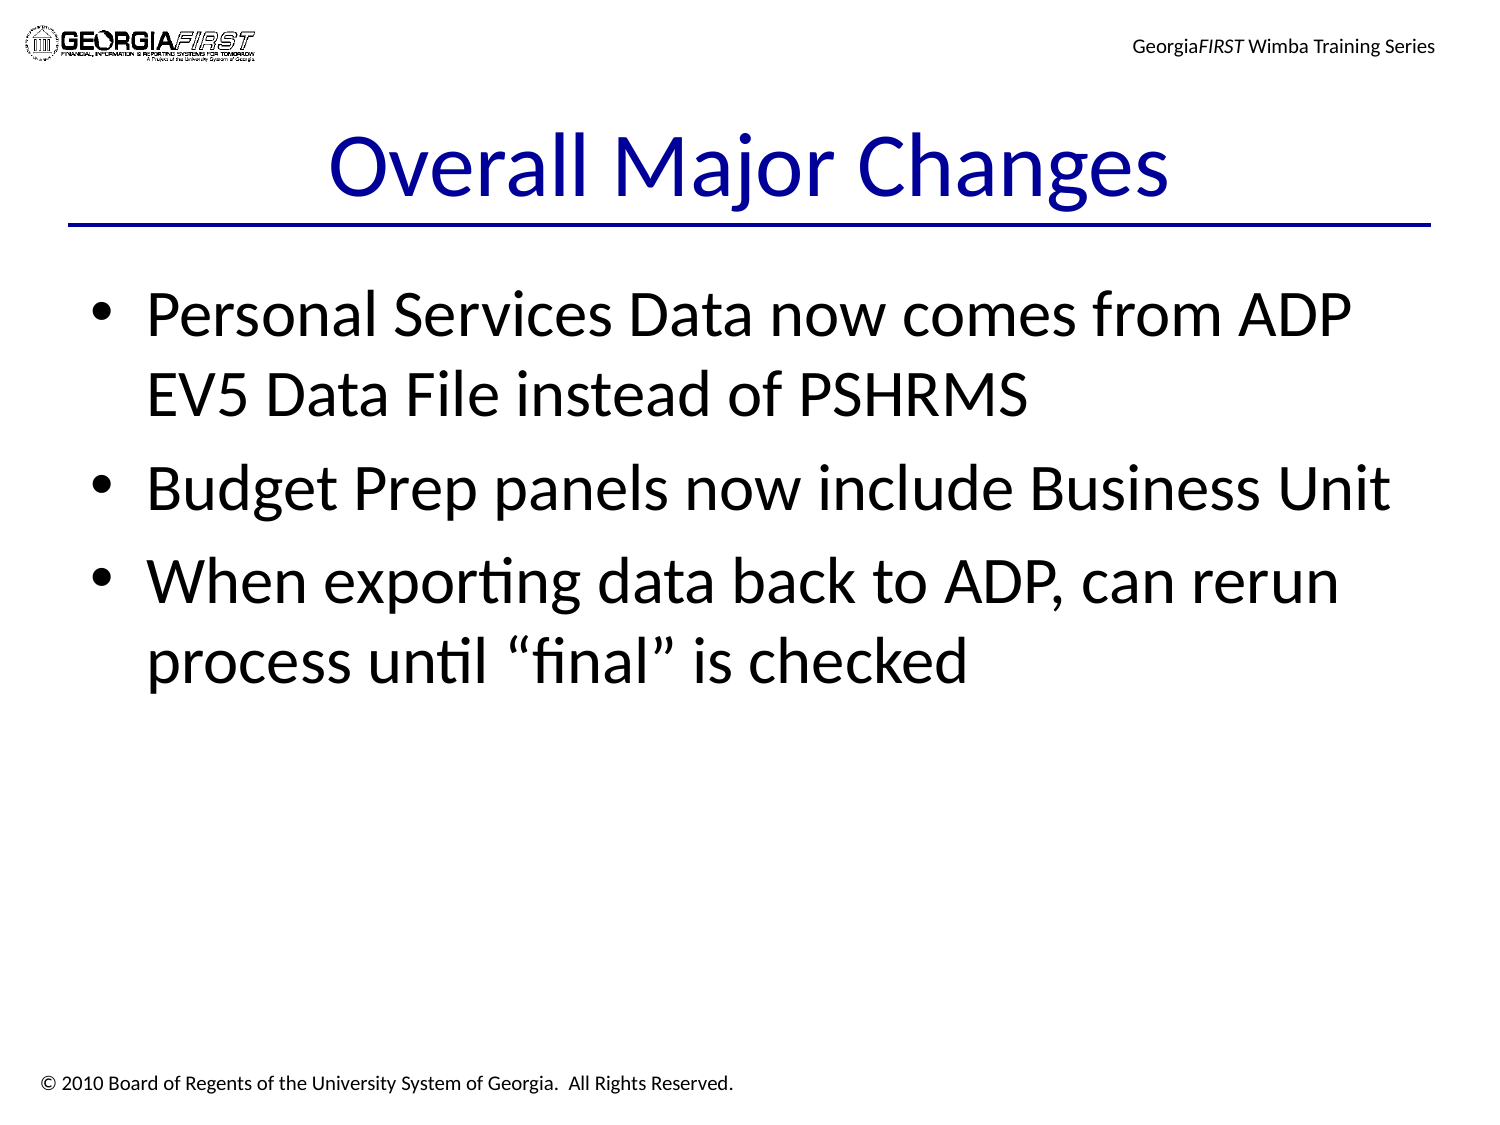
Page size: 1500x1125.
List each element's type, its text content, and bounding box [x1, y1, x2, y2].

title Overall Major Changes [75, 87, 1425, 233]
picture [24, 24, 255, 63]
list Personal Services Data now comes from ADP EV5 Data File instead of PSHRMS Budget Prep panels now include Business Unit When exporting data back to ADP, can rerun process until “final” is checked [75, 262, 1425, 1005]
